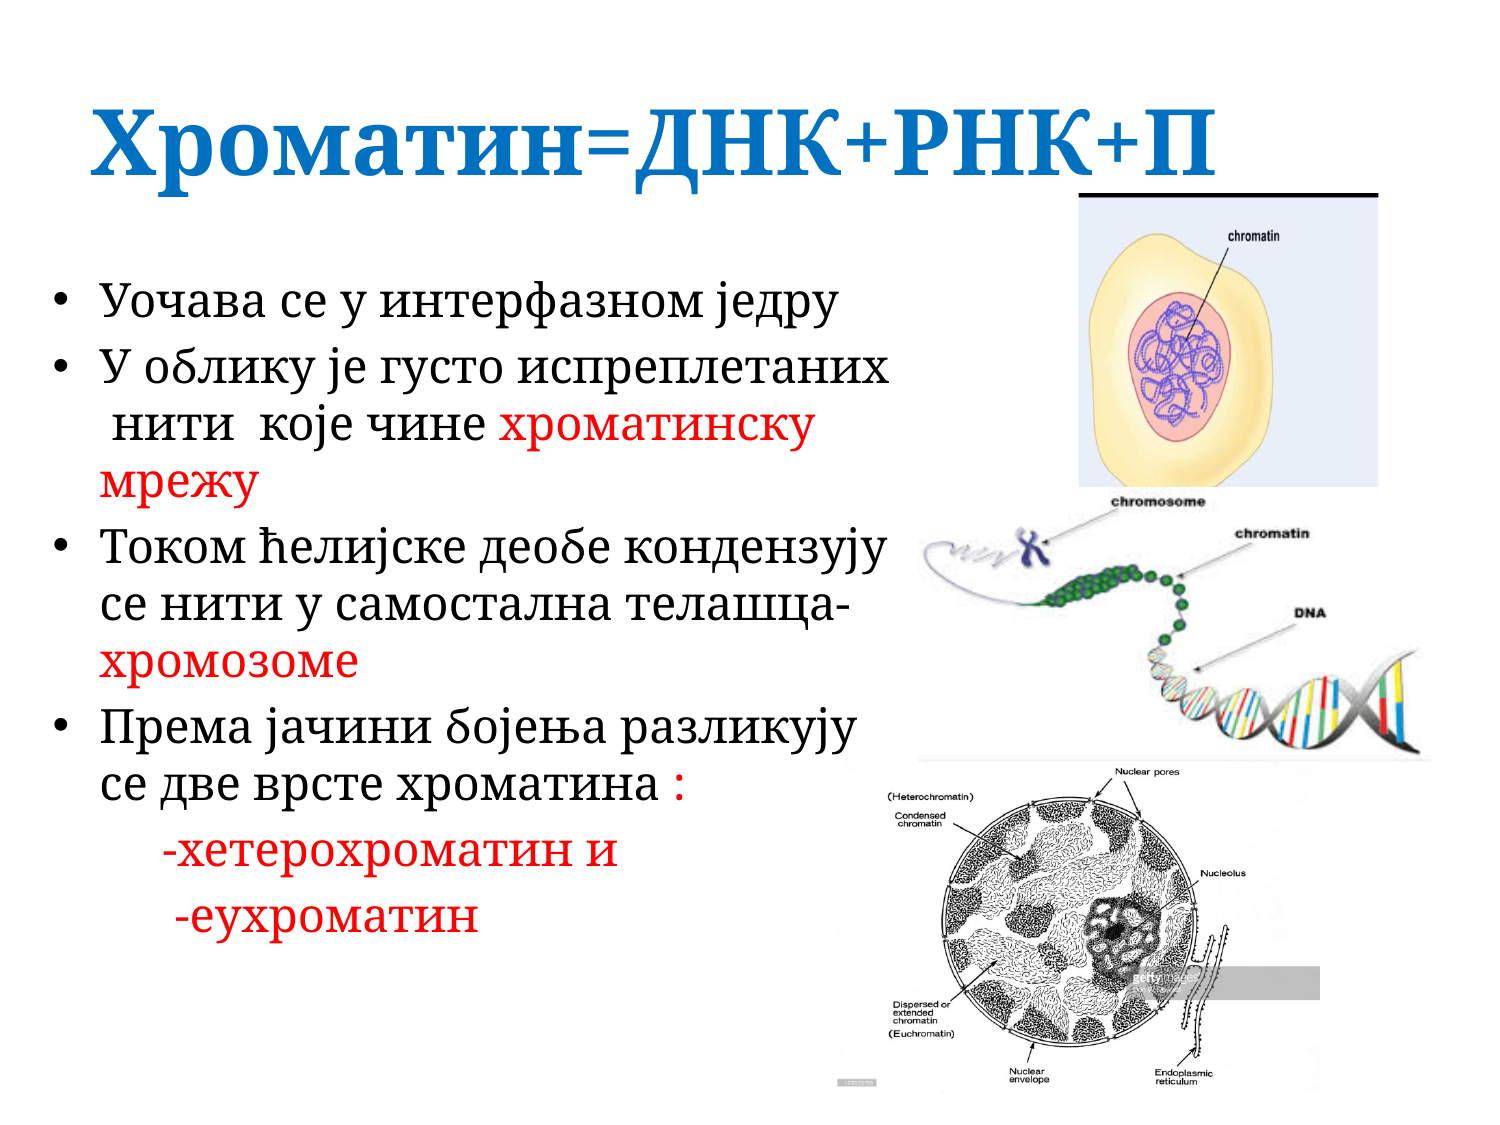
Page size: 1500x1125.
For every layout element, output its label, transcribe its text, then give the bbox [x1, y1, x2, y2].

list Уочава се у интерфазном једру У облику је густо испреплетаних нити које чине хроматинску мрежу Током ћелијске деобе кондензују се нити у самостална телашца-хромозоме Према јачини бојења разликују се две врсте хроматина : -хетерохроматин и -еухроматин [37, 262, 913, 1063]
picture [837, 192, 1431, 1093]
title Хроматин=ДНК+РНК+П [75, 45, 1425, 233]
